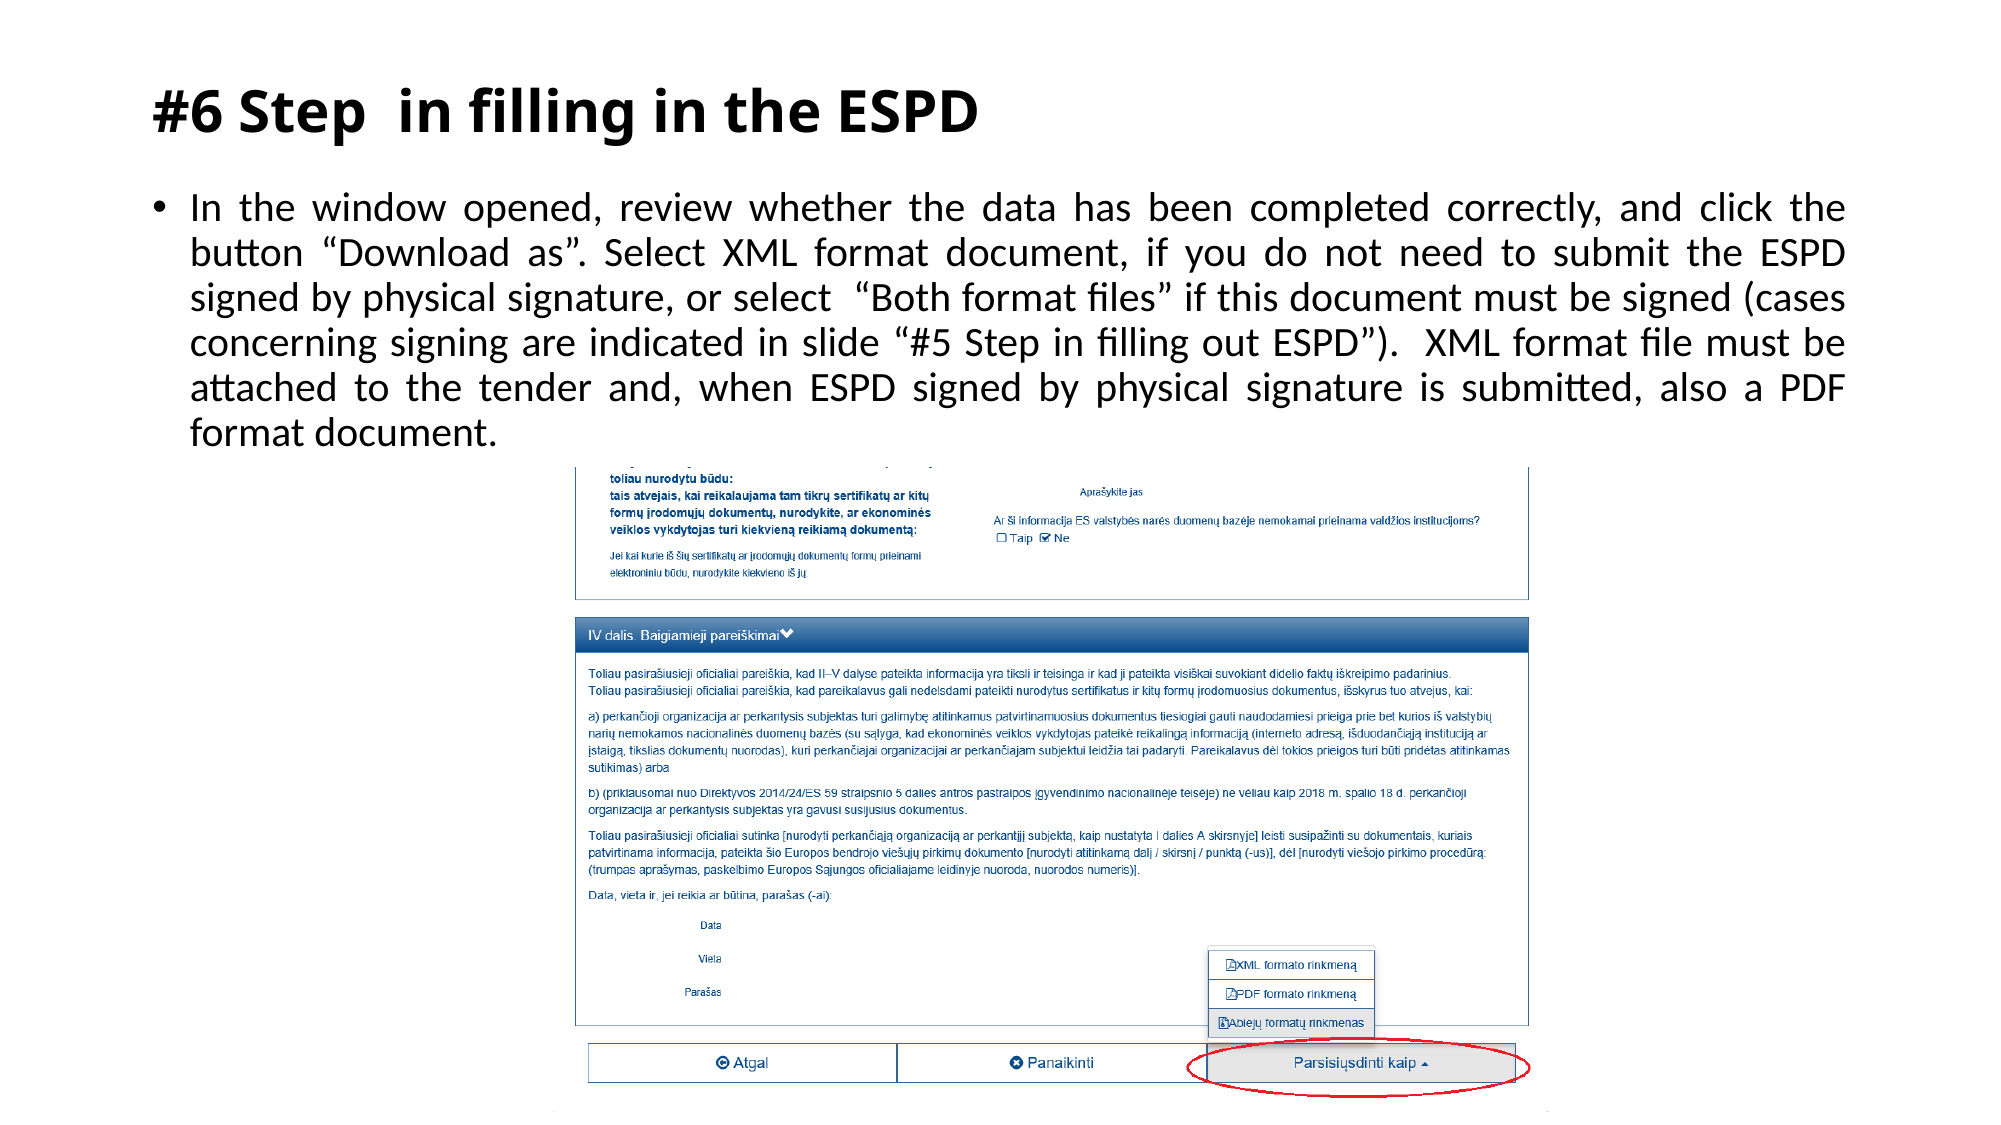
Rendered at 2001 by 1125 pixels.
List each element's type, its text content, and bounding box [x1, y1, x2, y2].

list In the window opened, review whether the data has been completed correctly, and click the button “Download as”. Select XML format document, if you do not need to submit the ESPD signed by physical signature, or select “Both format files” if this document must be signed (cases concerning signing are indicated in slide “#5 Step in filling out ESPD”). XML format file must be attached to the tender and, when ESPD signed by physical signature is submitted, also a PDF format document. [137, 178, 1863, 1014]
picture [554, 467, 1548, 1112]
title #6 Step in filling in the ESPD [137, 59, 1863, 168]
